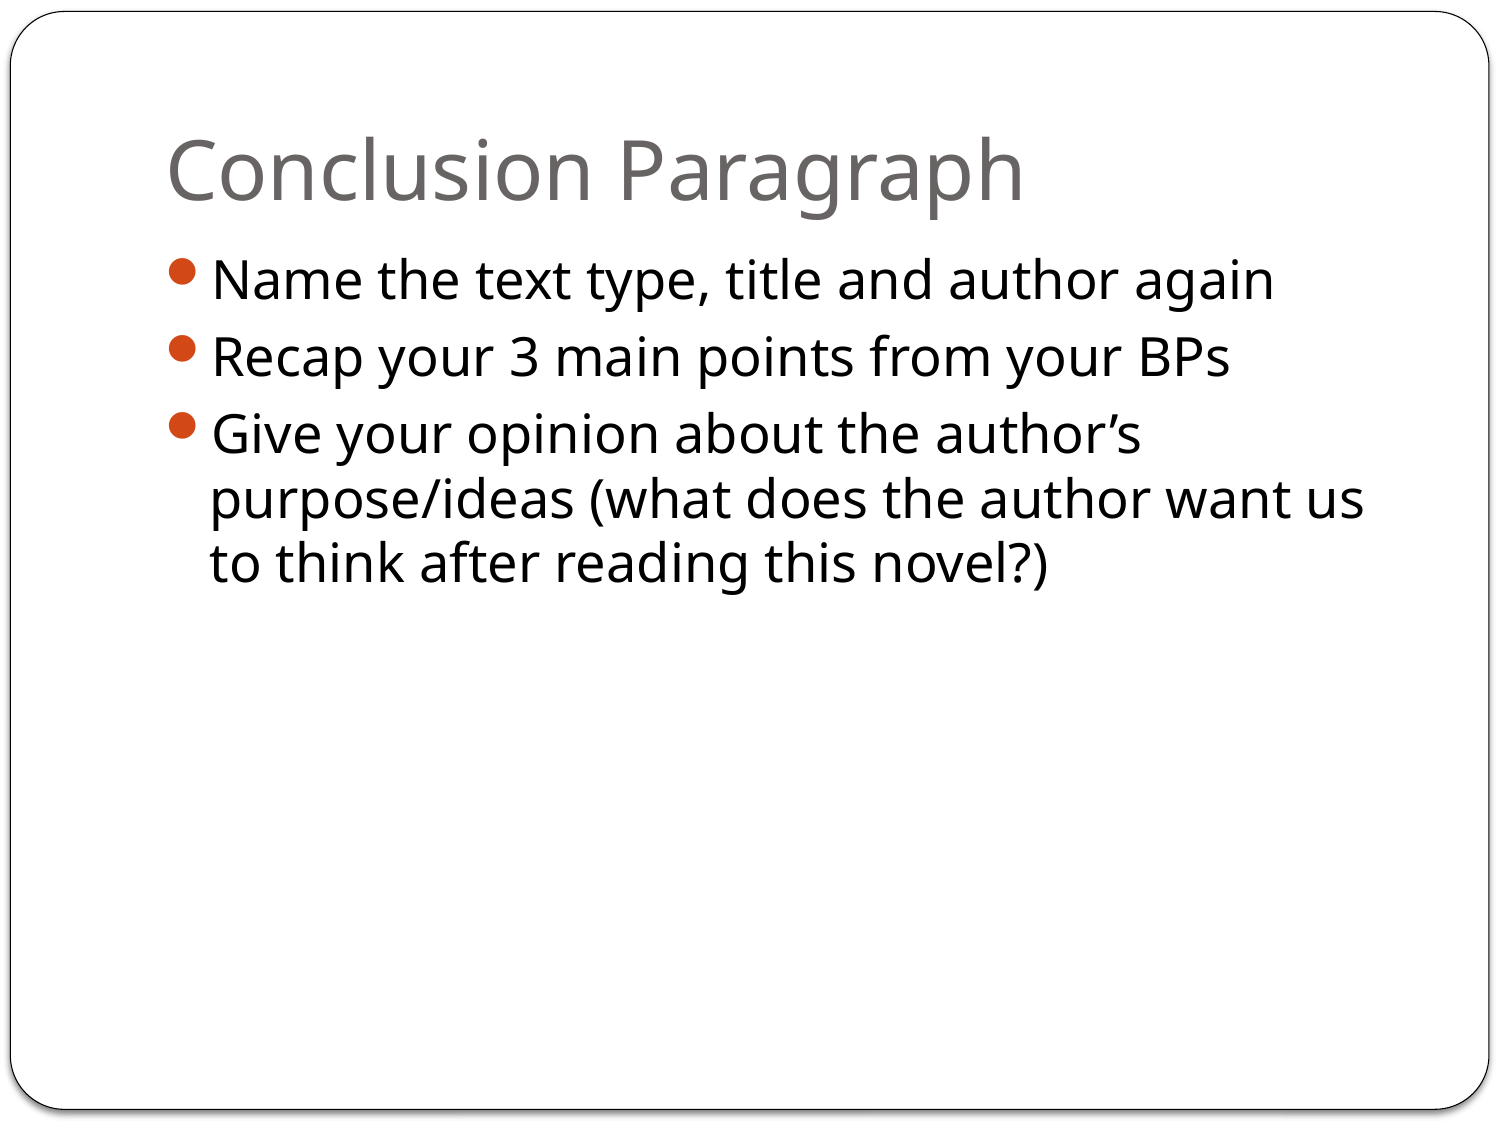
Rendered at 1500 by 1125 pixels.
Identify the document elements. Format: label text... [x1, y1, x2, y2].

list Name the text type, title and author again Recap your 3 main points from your BPs Give your opinion about the author’s purpose/ideas (what does the author want us to think after reading this novel?) [149, 237, 1426, 988]
title Conclusion Paragraph [149, 44, 1426, 233]
